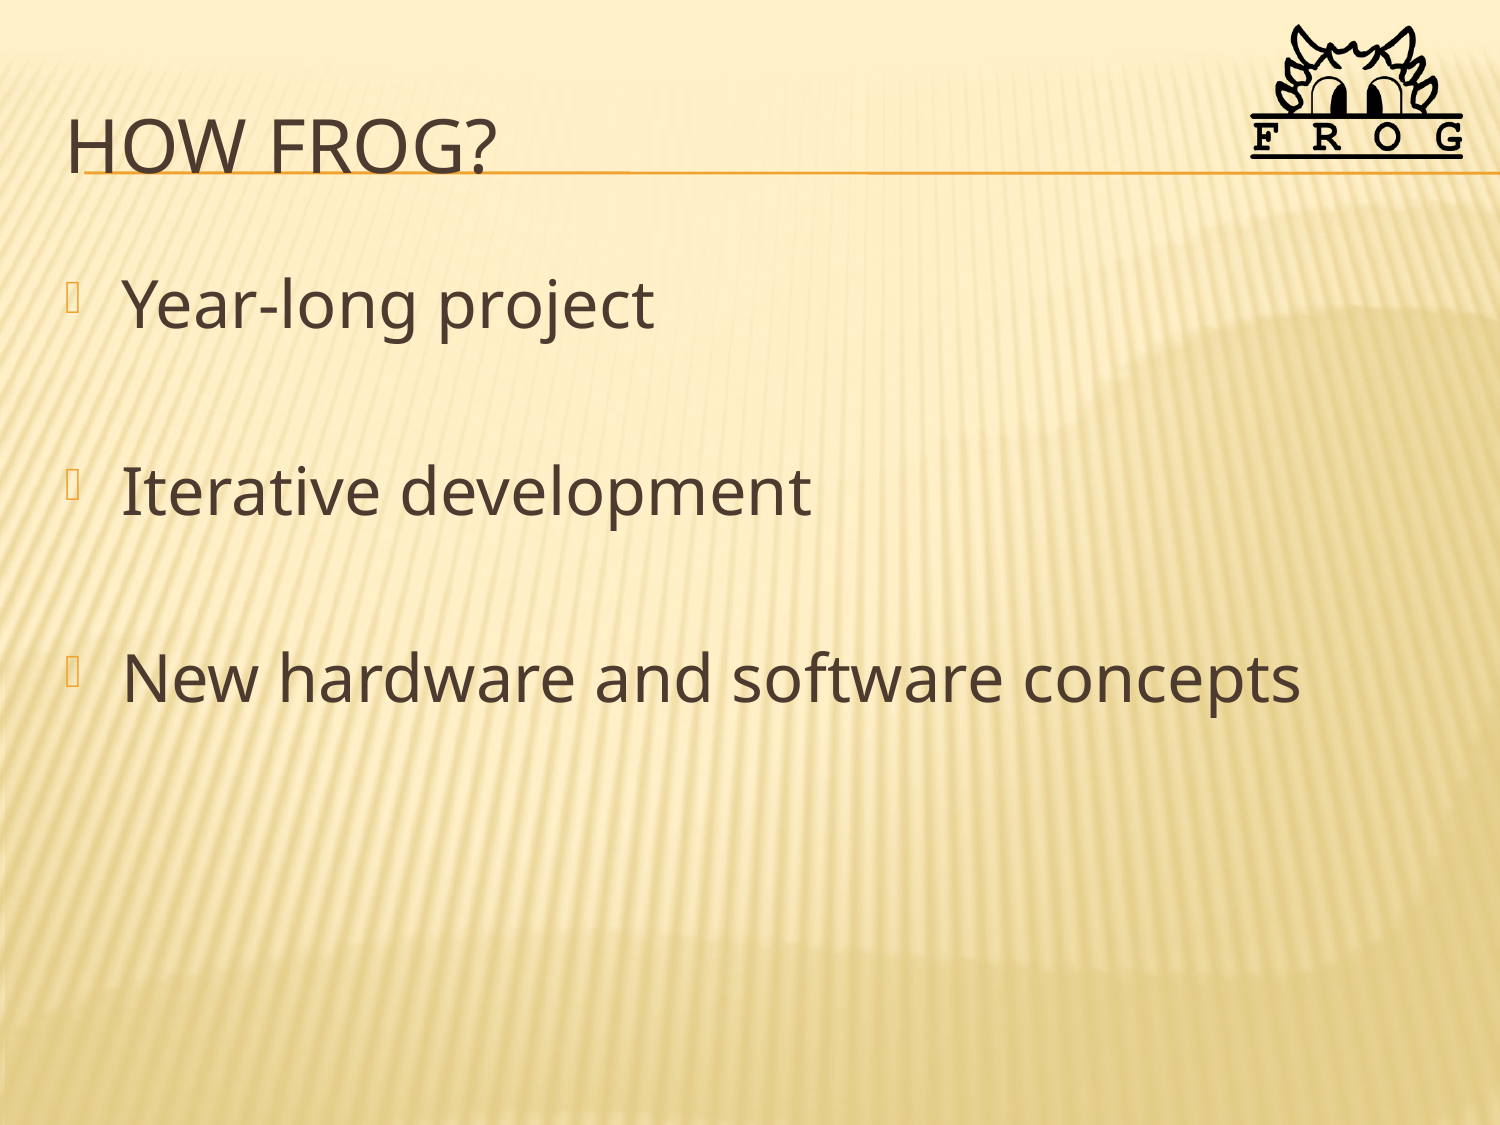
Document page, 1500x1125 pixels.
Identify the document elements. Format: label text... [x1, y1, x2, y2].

title HOW FROG? [50, 75, 1475, 213]
picture [1249, 24, 1463, 159]
list Year-long project Iterative development New hardware and software concepts [50, 254, 1475, 998]
